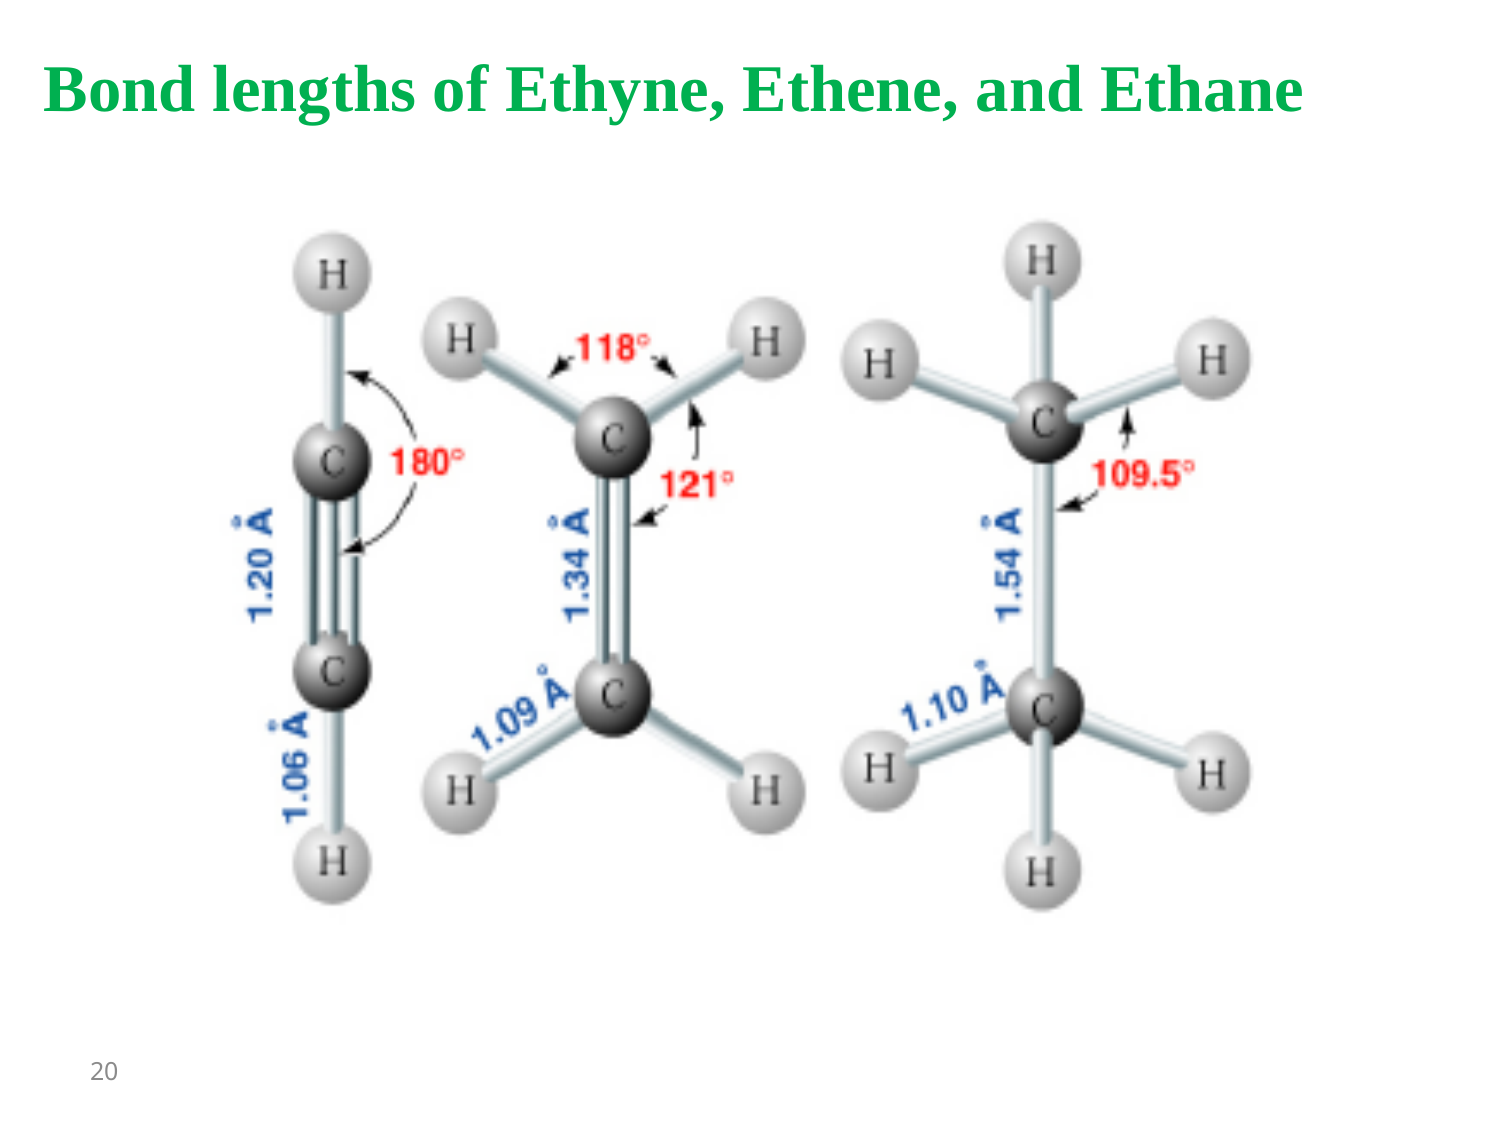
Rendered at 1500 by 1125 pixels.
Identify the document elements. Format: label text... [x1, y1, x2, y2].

text_box Bond lengths of Ethyne, Ethene, and Ethane [28, 37, 1321, 133]
picture [52, 172, 1448, 947]
slide_number 20 [75, 1042, 425, 1103]
